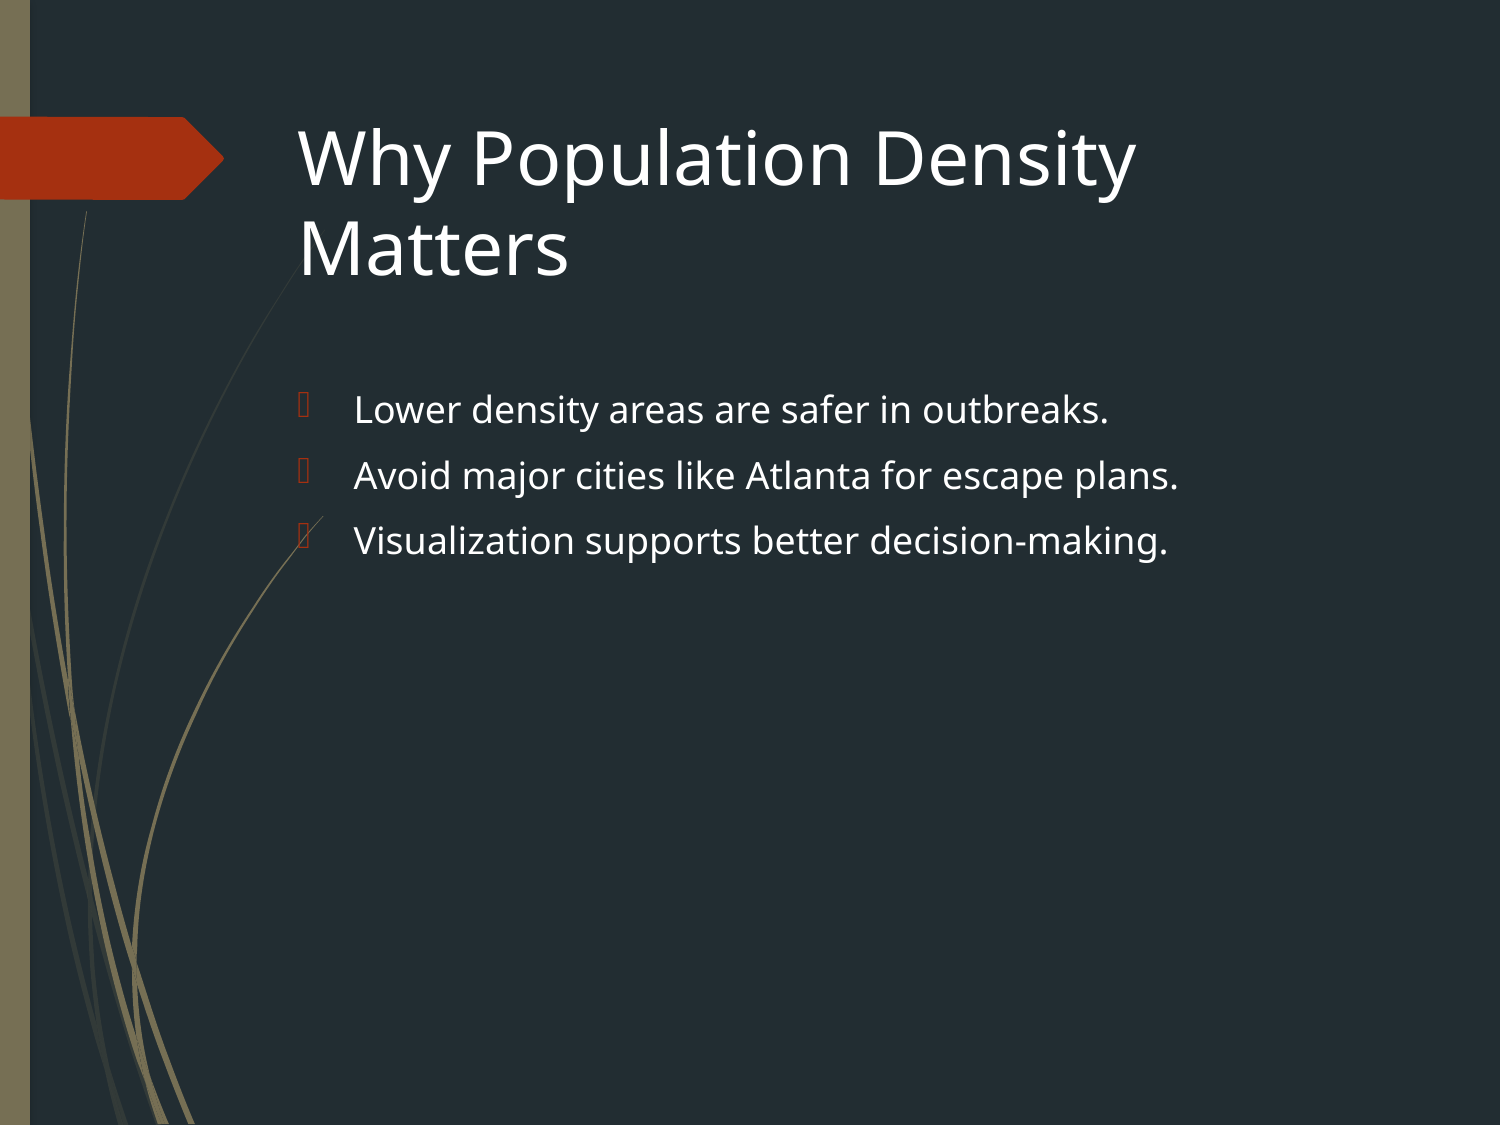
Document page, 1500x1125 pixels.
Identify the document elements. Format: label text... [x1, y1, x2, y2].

title Why Population Density Matters [282, 102, 1364, 312]
list Lower density areas are safer in outbreaks. Avoid major cities like Atlanta for escape plans. Visualization supports better decision-making. [282, 312, 1364, 933]
